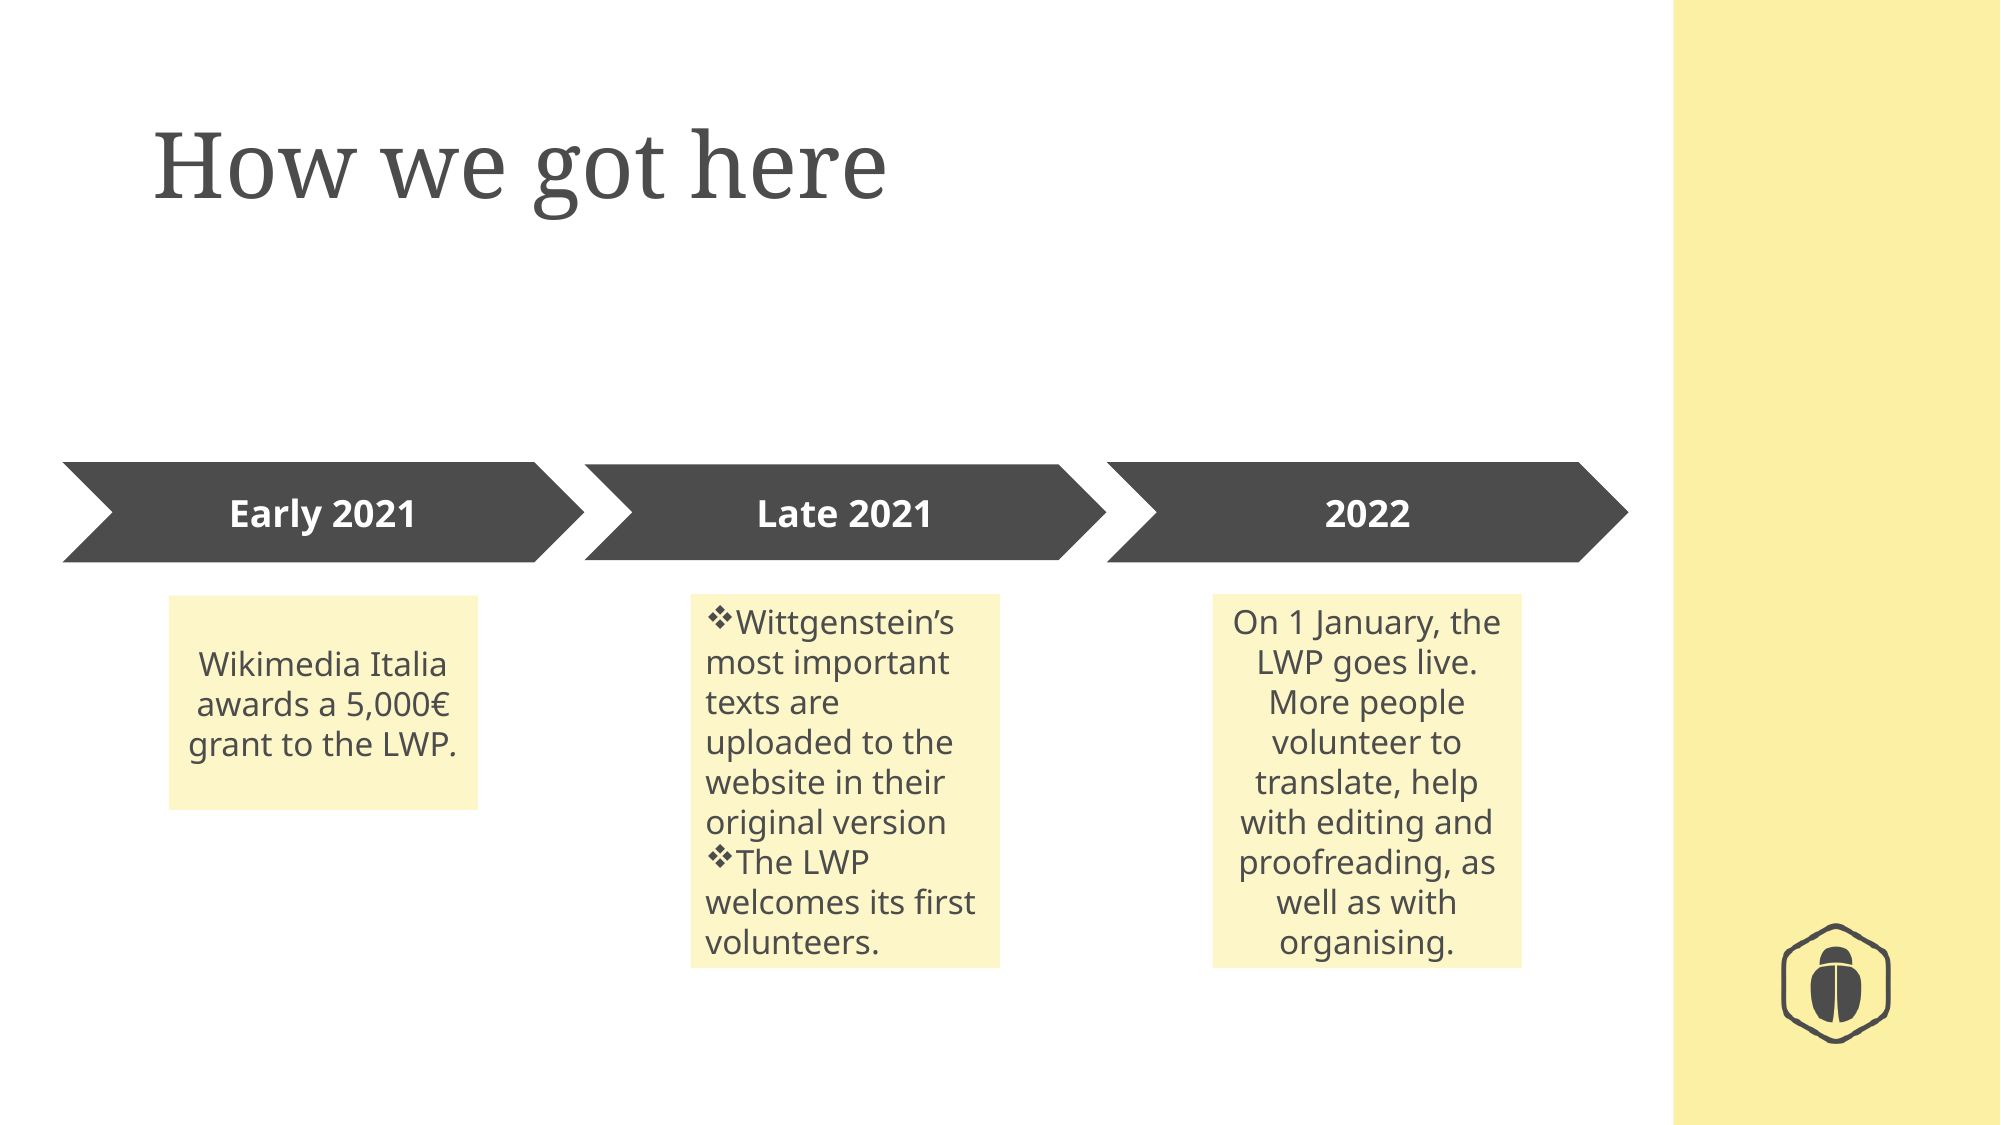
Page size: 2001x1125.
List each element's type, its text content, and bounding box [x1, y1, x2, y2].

text_box On 1 January, the LWP goes live. More people volunteer to translate, help with editing and proofreading, as well as with organising. [1212, 594, 1522, 969]
picture [1775, 923, 1896, 1044]
text_box Late 2021 [581, 463, 1108, 562]
title How we got here [137, 59, 1863, 278]
text_box 2022 [1104, 461, 1631, 564]
text_box Wikimedia Italia awards a 5,000€ grant to the LWP. [168, 595, 478, 810]
text_box Early 2021 [59, 461, 586, 564]
text_box Wittgenstein’s most important texts are uploaded to the website in their original version The LWP welcomes its first volunteers. [690, 594, 1000, 969]
